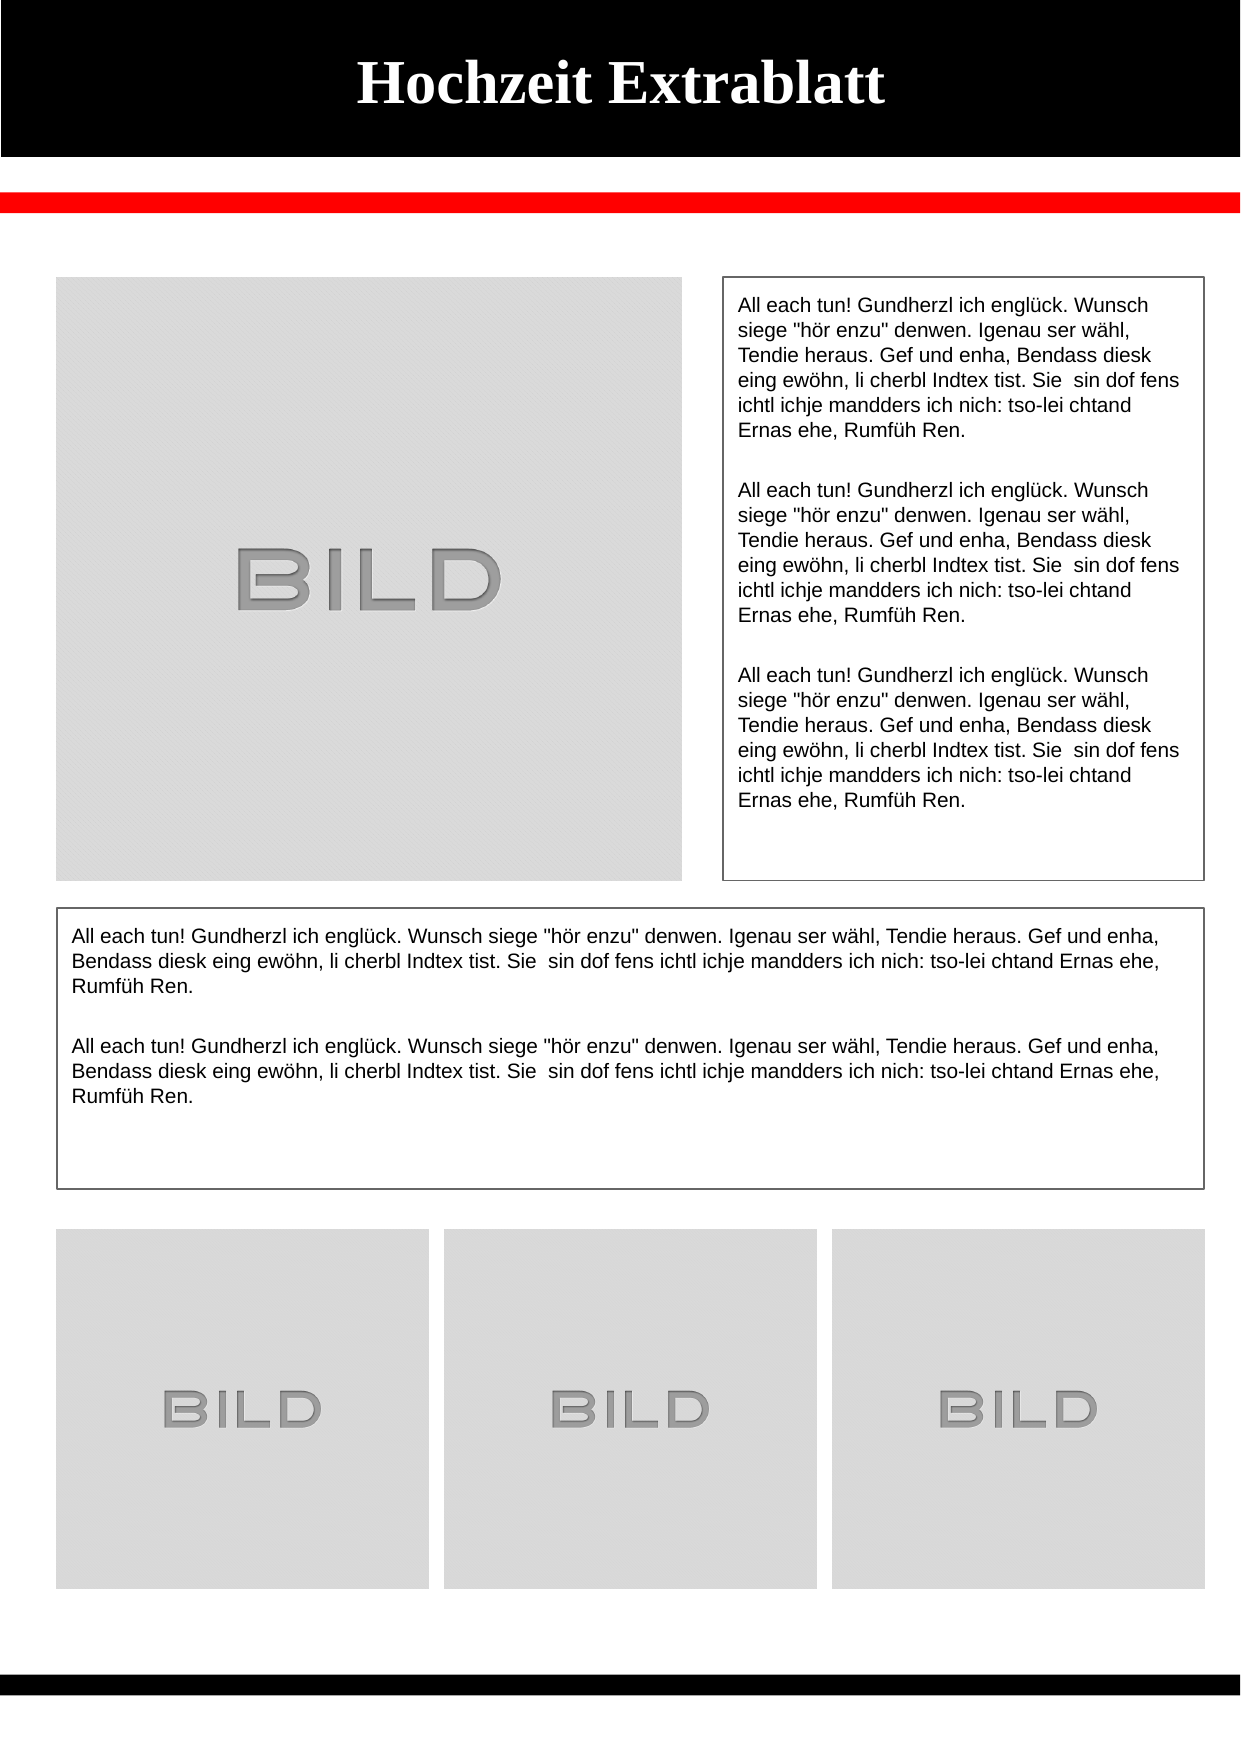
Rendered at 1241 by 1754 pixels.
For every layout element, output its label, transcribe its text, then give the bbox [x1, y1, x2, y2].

text_box All each tun! Gundherzl ich englück. Wunsch siege "hör enzu" denwen. Igenau ser wähl, Tendie heraus. Gef und enha, Bendass diesk eing ewöhn, li cherbl Indtex tist. Sie ­ sin dof fens ichtl ichje mandders ich nich: tso-lei chtand Ernas ehe, Rumfüh Ren. All each tun! Gundherzl ich englück. Wunsch siege "hör enzu" denwen. Igenau ser wähl, Tendie heraus. Gef und enha, Bendass diesk eing ewöhn, li cherbl Indtex tist. Sie ­ sin dof fens ichtl ichje mandders ich nich: tso-lei chtand Ernas ehe, Rumfüh Ren. [56, 907, 1205, 1189]
text_box Hochzeit Extrablatt [1, 0, 1241, 157]
text_box [0, 192, 1241, 214]
text_box [0, 1674, 1241, 1696]
picture [56, 1228, 430, 1589]
picture [56, 276, 682, 881]
text_box All each tun! Gundherzl ich englück. Wunsch siege "hör enzu" denwen. Igenau ser wähl, Tendie heraus. Gef und enha, Bendass diesk eing ewöhn, li cherbl Indtex tist. Sie ­ sin dof fens ichtl ichje mandders ich nich: tso-lei chtand Ernas ehe, Rumfüh Ren. All each tun! Gundherzl ich englück. Wunsch siege "hör enzu" denwen. Igenau ser wähl, Tendie heraus. Gef und enha, Bendass diesk eing ewöhn, li cherbl Indtex tist. Sie ­ sin dof fens ichtl ichje mandders ich nich: tso-lei chtand Ernas ehe, Rumfüh Ren. All each tun! Gundherzl ich englück. Wunsch siege "hör enzu" denwen. Igenau ser wähl, Tendie heraus. Gef und enha, Bendass diesk eing ewöhn, li cherbl Indtex tist. Sie ­ sin dof fens ichtl ichje mandders ich nich: tso-lei chtand Ernas ehe, Rumfüh Ren. [722, 277, 1205, 881]
picture [444, 1228, 817, 1589]
picture [831, 1228, 1205, 1589]
